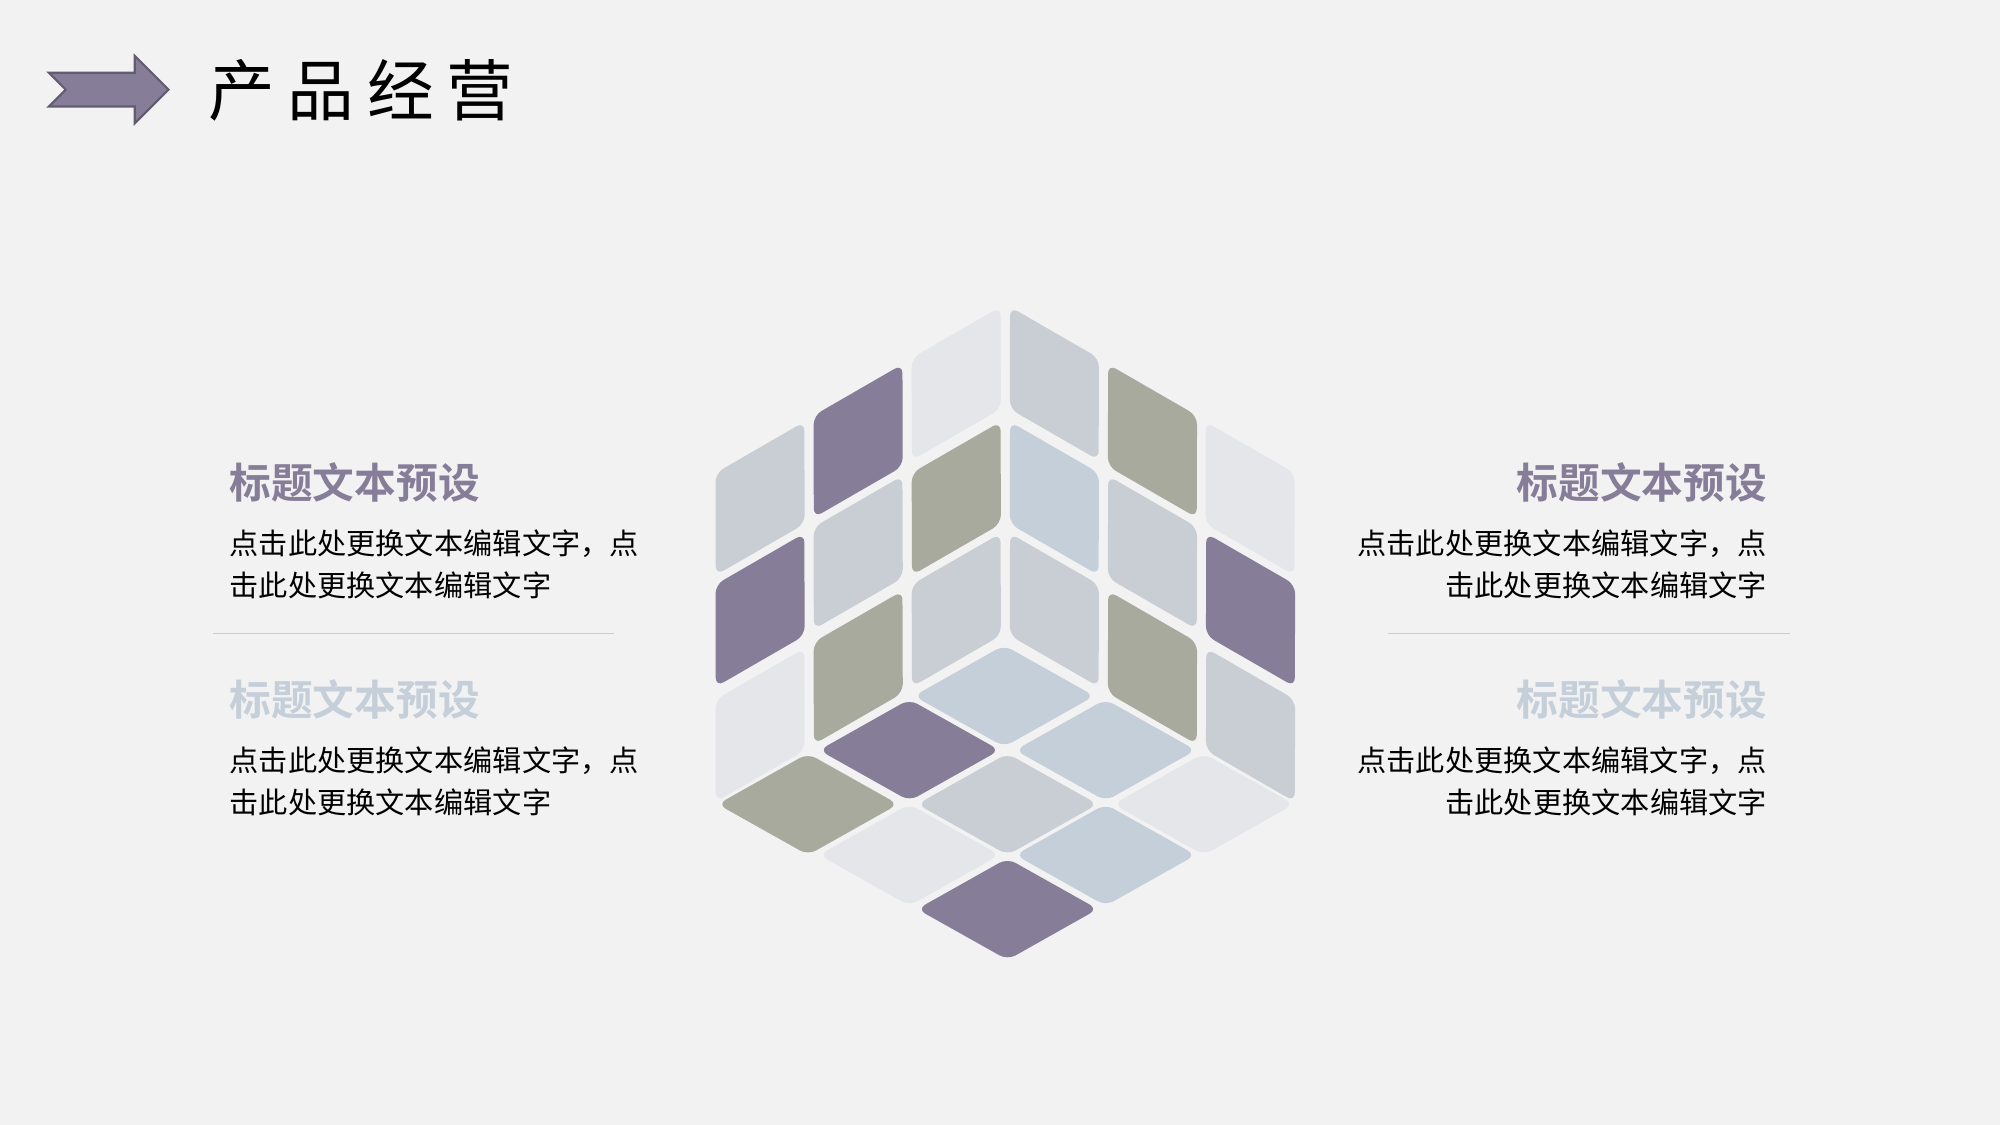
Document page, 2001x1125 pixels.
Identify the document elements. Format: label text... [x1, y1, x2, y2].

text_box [212, 310, 1790, 958]
text_box [46, 53, 170, 126]
text_box 产品经营 [193, 41, 789, 137]
